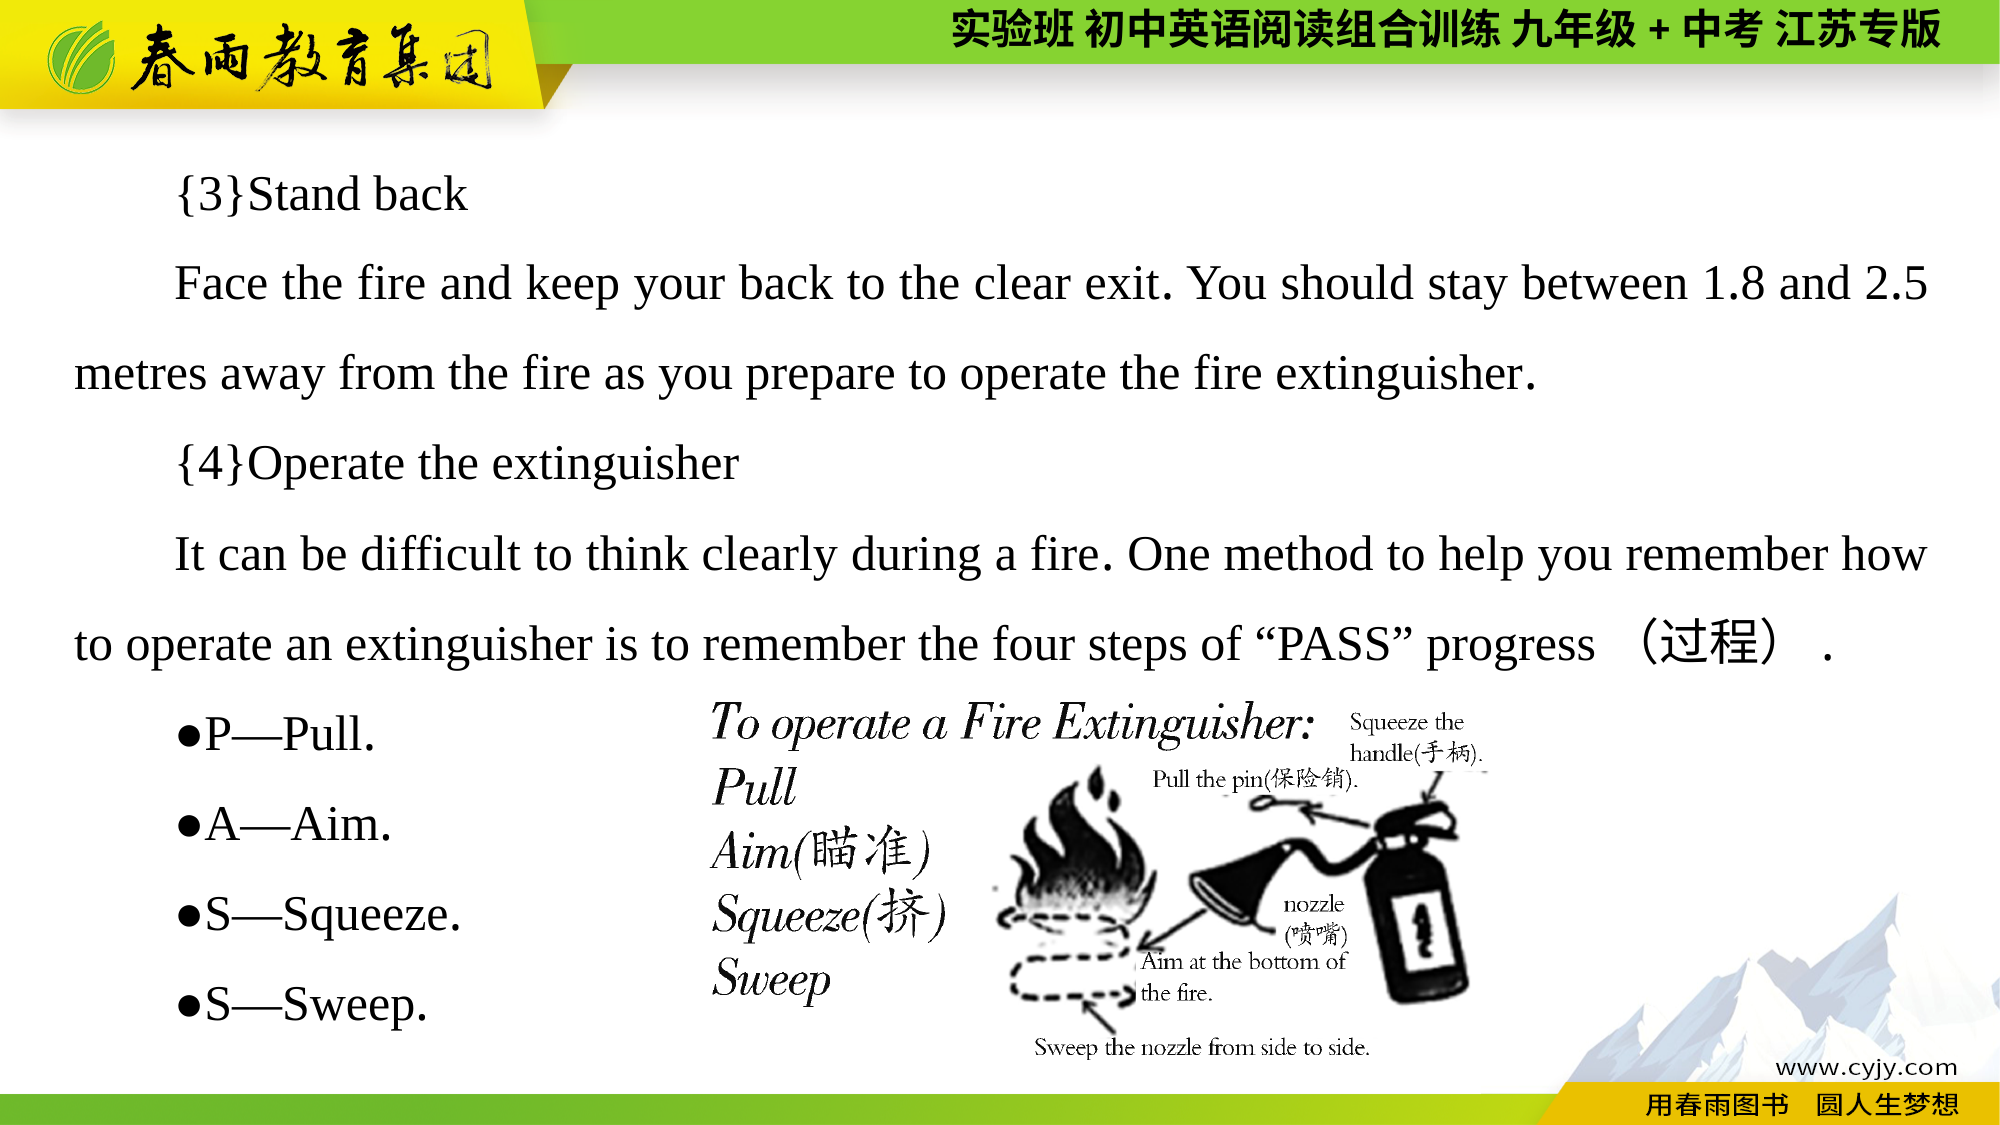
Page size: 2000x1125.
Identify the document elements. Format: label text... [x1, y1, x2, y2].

picture [0, 0, 2000, 1125]
list {3}Stand back Face the fire and keep your back to the clear exit. You should stay between 1.8 and 2.5 metres away from the fire as you prepare to operate the fire extinguisher. {4}Operate the extinguisher It can be difficult to think clearly during a fire. One method to help you remember how to operate an extinguisher is to remember the four steps of “PASS” progress（过程）. ●P—Pull. ●A—Aim. ●S—Squeeze. ●S—Sweep. [59, 122, 1944, 1035]
